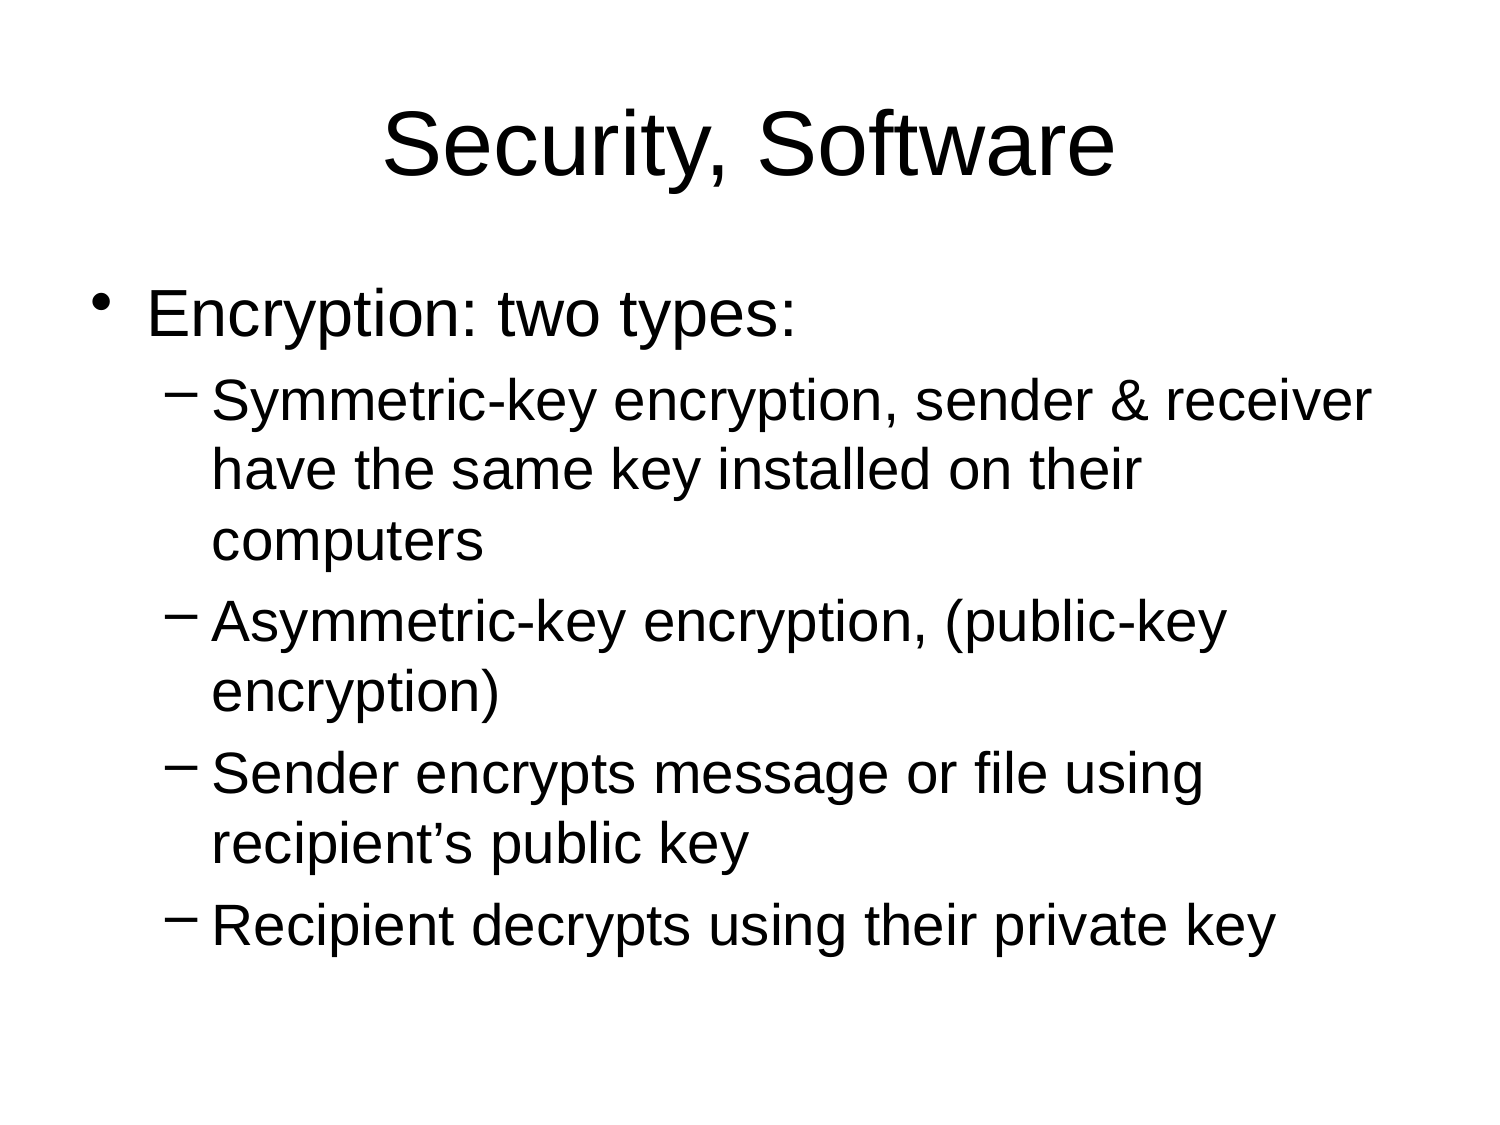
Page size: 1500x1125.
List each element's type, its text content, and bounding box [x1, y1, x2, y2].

list Encryption: two types: Symmetric-key encryption, sender & receiver have the same key installed on their computers Asymmetric-key encryption, (public-key encryption) Sender encrypts message or file using recipient’s public key Recipient decrypts using their private key [74, 262, 1426, 1006]
title Security, Software [74, 44, 1426, 233]
